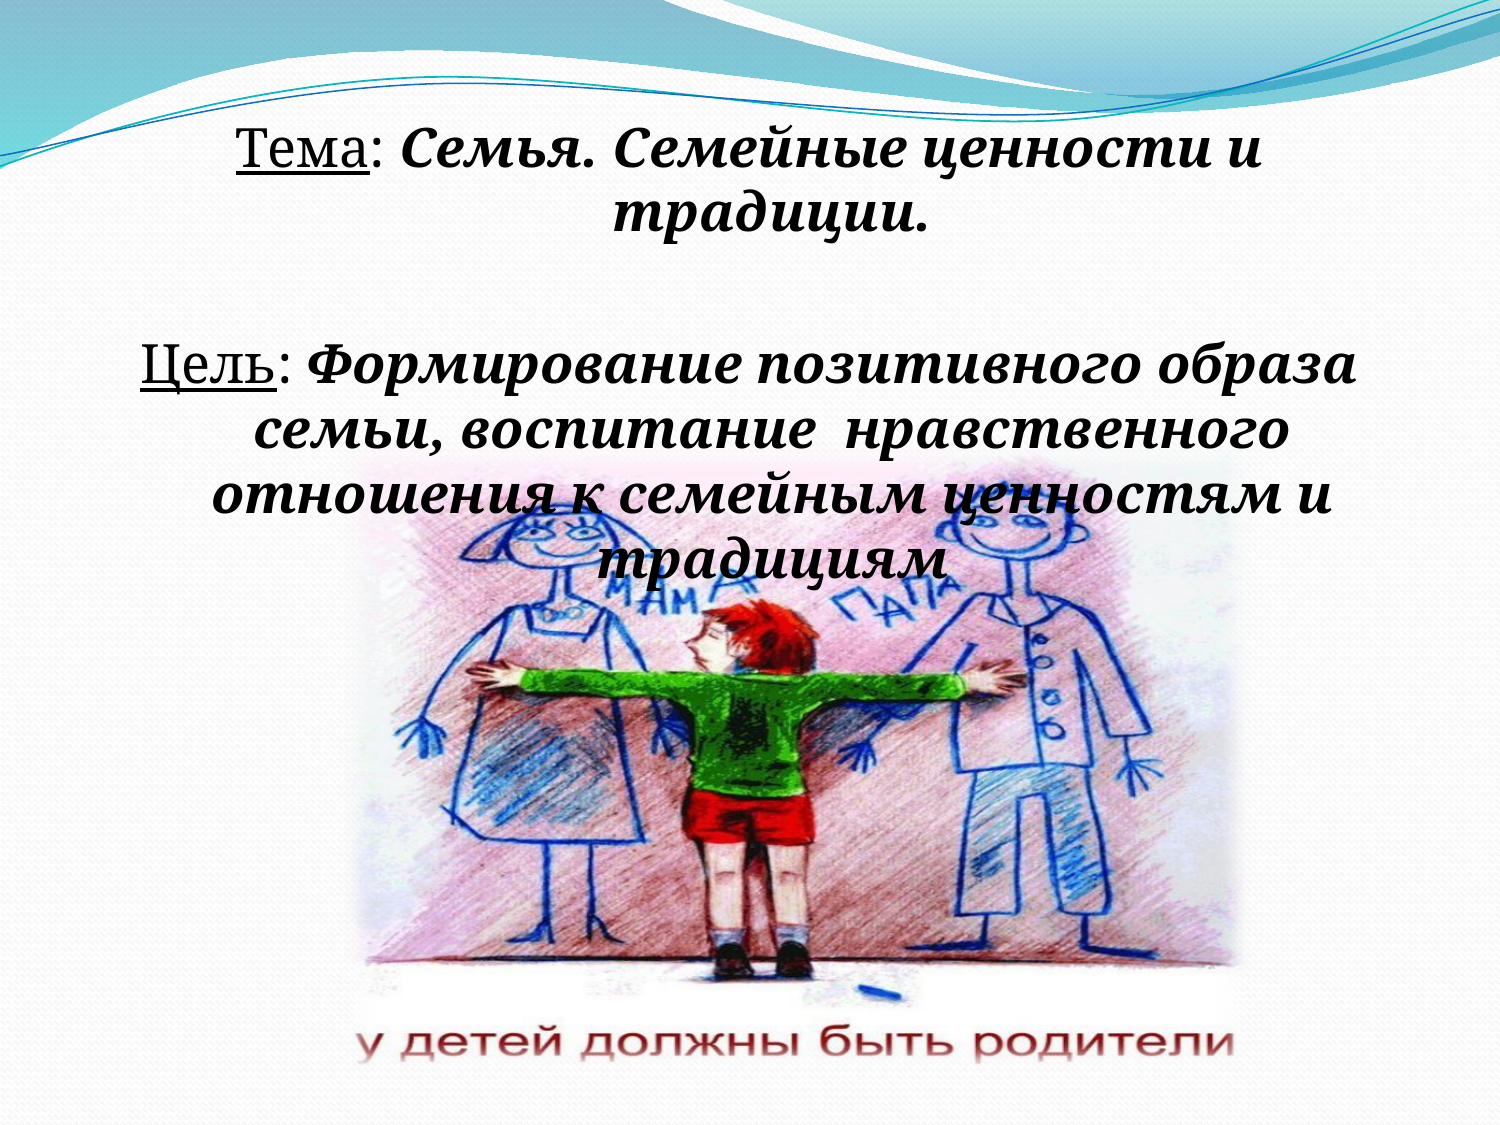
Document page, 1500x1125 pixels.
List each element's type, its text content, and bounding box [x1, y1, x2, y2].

picture [341, 441, 1252, 1075]
list Тема: Семья. Семейные ценности и традиции. Цель: Формирование позитивного образа семьи, воспитание нравственного отношения к семейным ценностям и традициям [75, 105, 1425, 1005]
